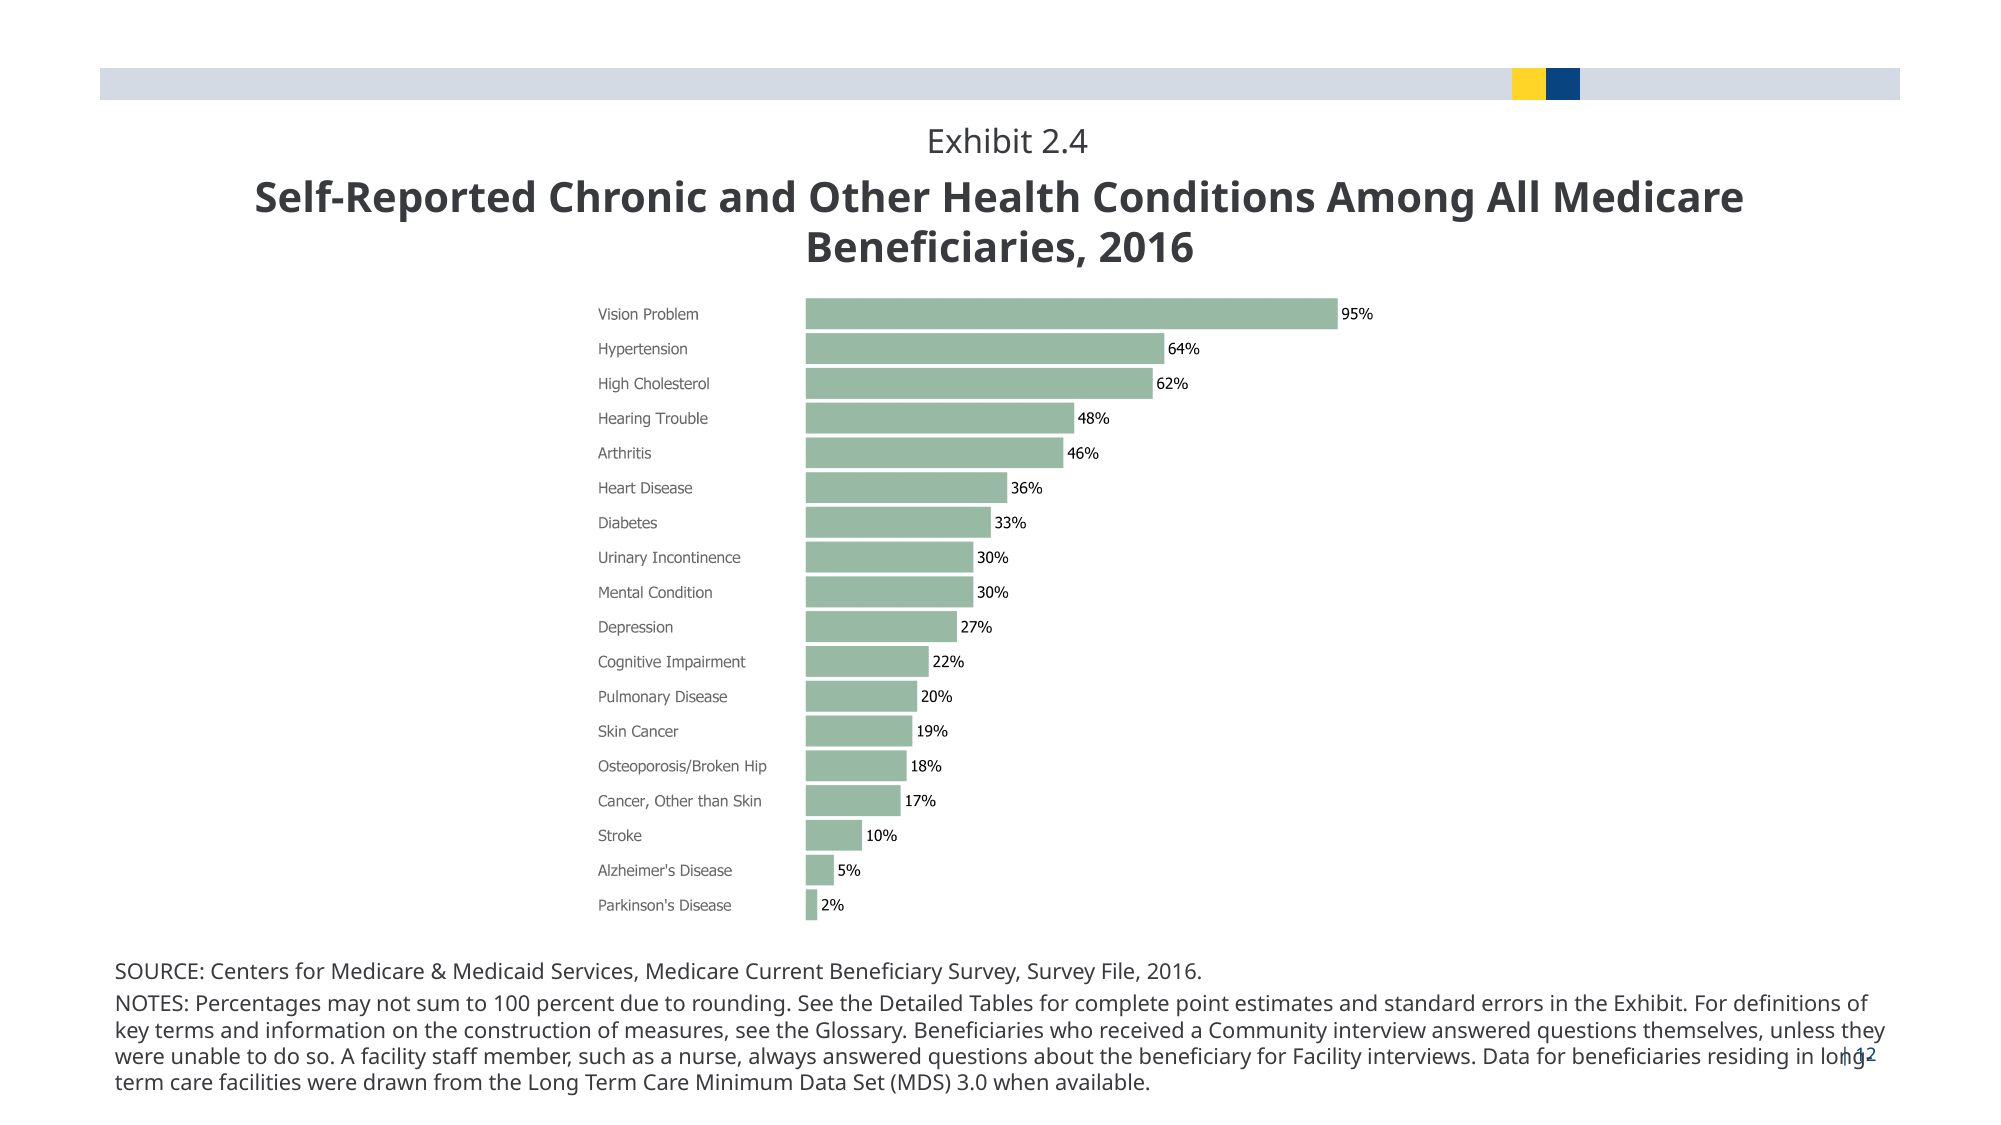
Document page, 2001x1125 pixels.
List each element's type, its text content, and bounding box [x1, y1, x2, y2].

list SOURCE: Centers for Medicare & Medicaid Services, Medicare Current Beneficiary Survey, Survey File, 2016. NOTES: Percentages may not sum to 100 percent due to rounding. See the Detailed Tables for complete point estimates and standard errors in the Exhibit. For definitions of key terms and information on the construction of measures, see the Glossary. Beneficiaries who received a Community interview answered questions themselves, unless they were unable to do so. A facility staff member, such as a nurse, always answered questions about the beneficiary for Facility interviews. Data for beneficiaries residing in long-term care facilities were drawn from the Long Term Care Minimum Data Set (MDS) 3.0 when available. [99, 950, 1900, 1125]
picture [574, 281, 1390, 927]
title Exhibit 2.4 [99, 112, 1900, 171]
list Self-Reported Chronic and Other Health Conditions Among All Medicare Beneficiaries, 2016 [99, 171, 1900, 259]
